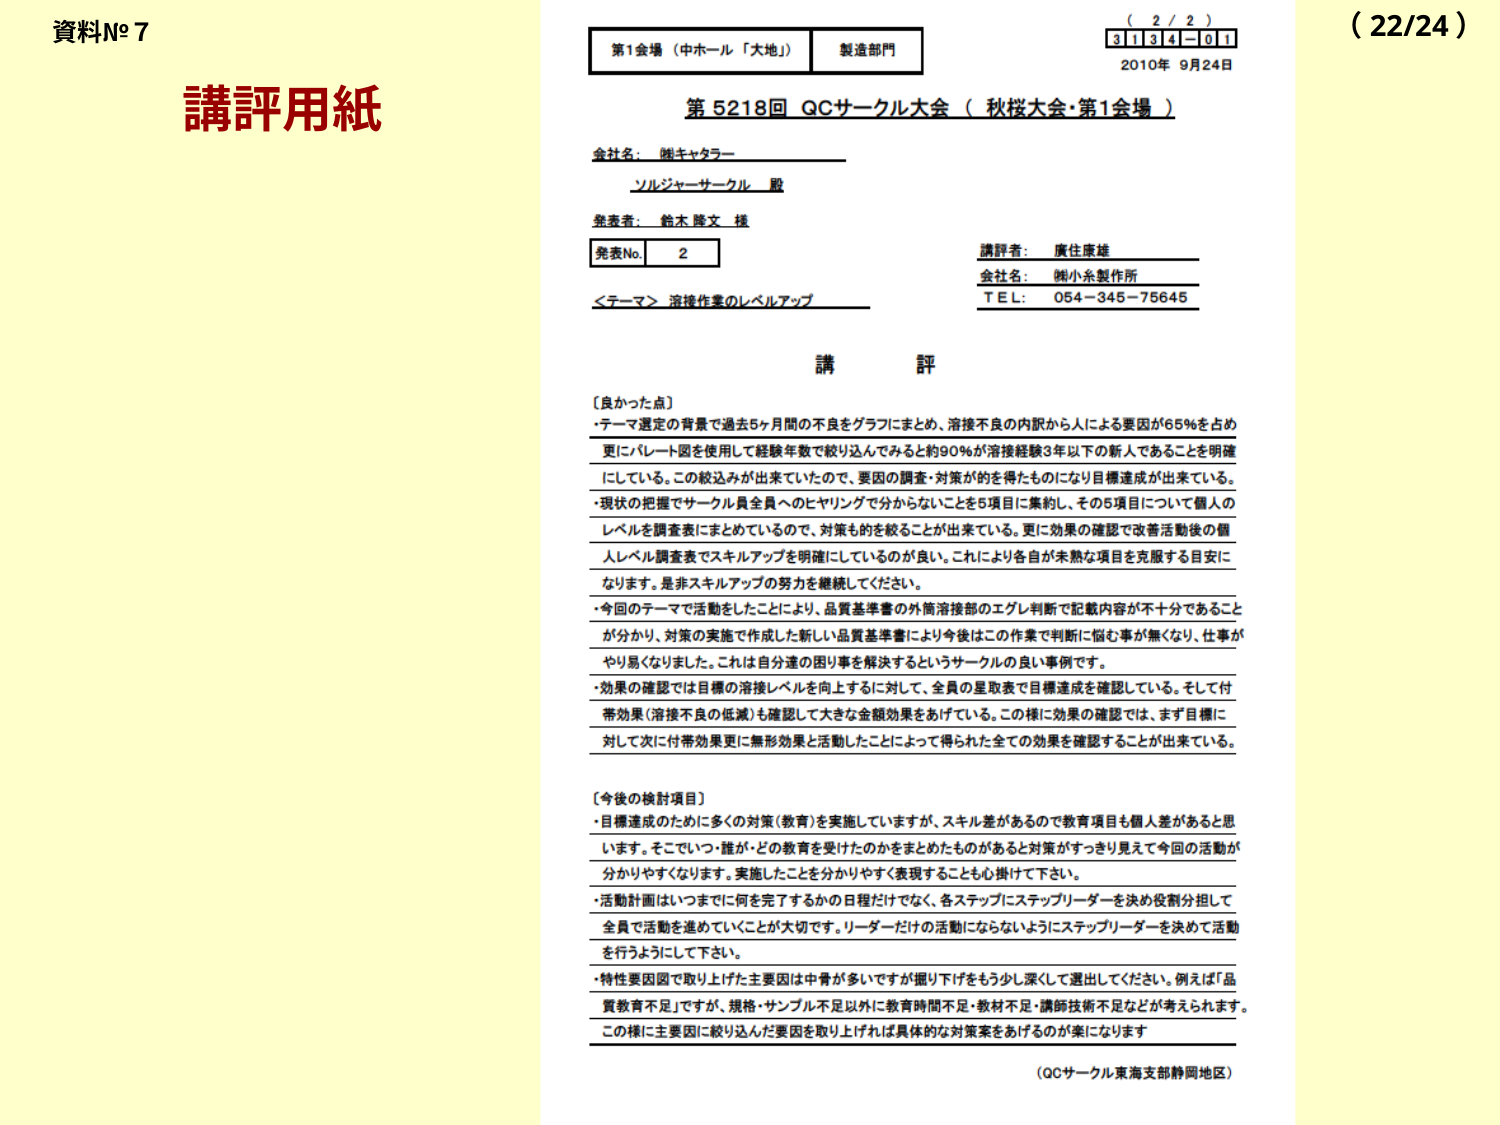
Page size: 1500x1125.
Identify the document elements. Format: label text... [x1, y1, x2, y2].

slide_number （22/24） [1296, 0, 1500, 75]
text_box 講評用紙 [50, 62, 500, 147]
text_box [540, 0, 1296, 1125]
text_box 資料№７ [37, 8, 331, 54]
